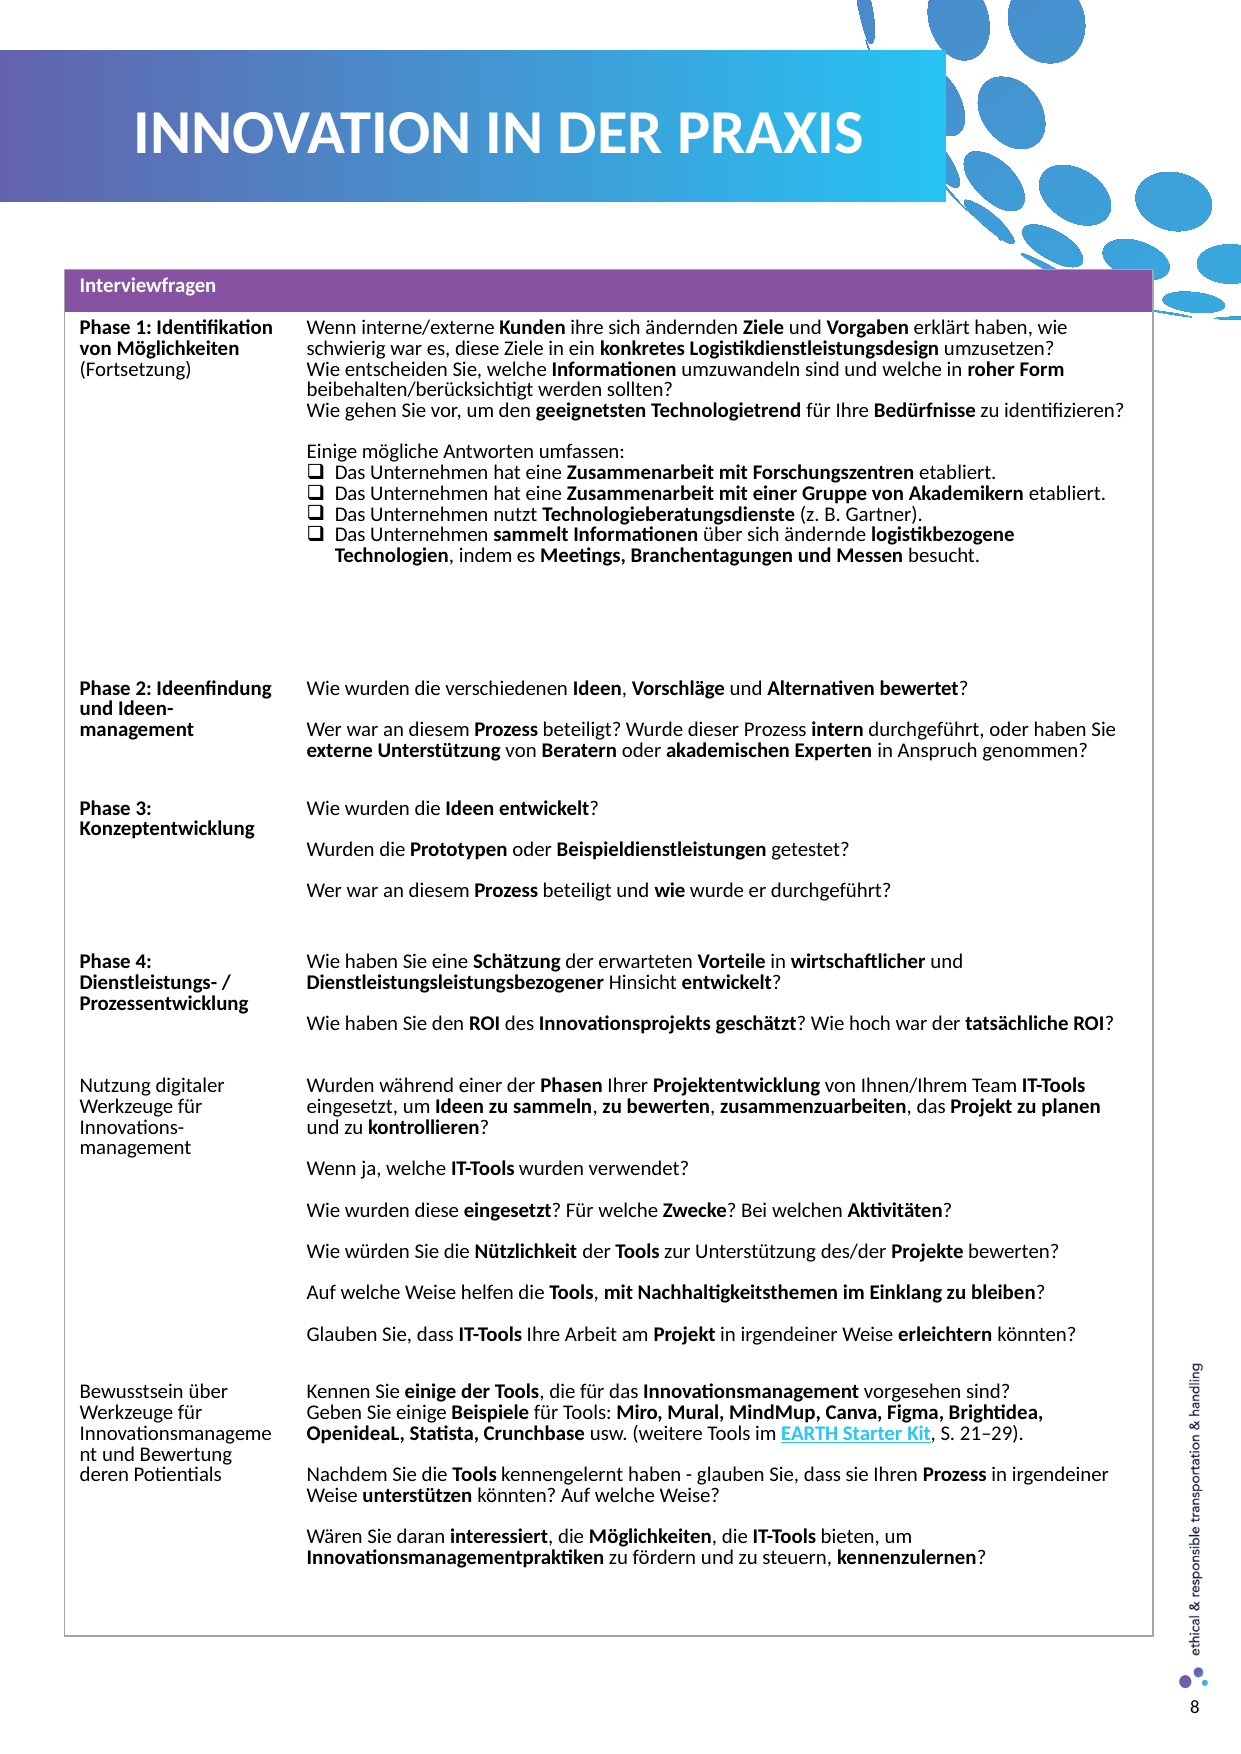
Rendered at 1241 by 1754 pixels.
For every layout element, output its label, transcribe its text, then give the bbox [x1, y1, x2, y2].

text_box [927, 0, 990, 61]
text_box [1102, 239, 1170, 280]
table_cell Phase 2: Ideenfindung und Ideen-management [65, 672, 292, 792]
text_box [1162, 291, 1225, 313]
text_box [1022, 224, 1083, 268]
text_box [1039, 165, 1111, 226]
table_header Interviewfragen [65, 270, 1152, 312]
table_cell Wie wurden die verschiedenen Ideen, Vorschläge und Alternativen bewertet? Wer war an diesem Prozess beteiligt? Wurde dieser Prozess intern durchgeführt, oder haben Sie externe Unterstützung von Beratern oder akademischen Experten in Anspruch genommen? [292, 672, 1152, 792]
text_box [946, 76, 965, 136]
list INNOVATION IN DER PRAXIS [0, 50, 946, 202]
text_box [1021, 253, 1056, 269]
text_box [1135, 172, 1212, 232]
slide_number 8 [1153, 1676, 1215, 1736]
table_cell Phase 1: Identifikation von Möglichkeiten (Fortsetzung) [65, 312, 292, 672]
table_cell Wie haben Sie eine Schätzung der erwarteten Vorteile in wirtschaftlicher und Dienstleistungsleistungsbezogener Hinsicht entwickelt? Wie haben Sie den ROI des Innovationsprojekts geschätzt? Wie hoch war der tatsächliche ROI? [292, 946, 1152, 1070]
text_box [1197, 244, 1241, 284]
picture [1179, 1357, 1217, 1680]
text_box [977, 76, 1046, 149]
text_box [857, 0, 875, 50]
text_box [946, 186, 1015, 244]
table_cell Wenn interne/externe Kunden ihre sich ändernden Ziele und Vorgaben erklärt haben, wie schwierig war es, diese Ziele in ein konkretes Logistikdienstleistungsdesign umzusetzen? Wie entscheiden Sie, welche Informationen umzuwandeln sind und welche in roher Form beibehalten/berücksichtigt werden sollten? Wie gehen Sie vor, um den geeignetsten Technologietrend für Ihre Bedürfnisse zu identifizieren? Einige mögliche Antworten umfassen: Das Unternehmen hat eine Zusammenarbeit mit Forschungszentren etabliert. Das Unternehmen hat eine Zusammenarbeit mit einer Gruppe von Akademikern etabliert. Das Unternehmen nutzt Technologieberatungsdienste (z. B. Gartner). Das Unternehmen sammelt Informationen über sich ändernde logistikbezogene Technologien, indem es Meetings, Branchentagungen und Messen besucht. [292, 312, 1152, 672]
text_box [946, 152, 960, 188]
text_box [963, 151, 1025, 211]
table_cell Bewusstsein über Werkzeuge für Innovationsmanagement und Bewertung deren Potientials [65, 1376, 292, 1635]
table_cell Wie wurden die Ideen entwickelt? Wurden die Prototypen oder Beispieldienstleistungen getestet? Wer war an diesem Prozess beteiligt und wie wurde er durchgeführt? [292, 792, 1152, 946]
table_cell Kennen Sie einige der Tools, die für das Innovationsmanagement vorgesehen sind? Geben Sie einige Beispiele für Tools: Miro, Mural, MindMup, Canva, Figma, Brightidea, OpenideaL, Statista, Crunchbase usw. (weitere Tools im EARTH Starter Kit, S. 21–29). Nachdem Sie die Tools kennengelernt haben - glauben Sie, dass sie Ihren Prozess in irgendeiner Weise unterstützen könnten? Auf welche Weise? Wären Sie daran interessiert, die Möglichkeiten, die IT-Tools bieten, um Innovationsmanagementpraktiken zu fördern und zu steuern, kennenzulernen? [292, 1376, 1152, 1635]
text_box [1214, 316, 1241, 320]
table_cell Phase 4: Dienstleistungs- / Prozessentwicklung [65, 946, 292, 1070]
text_box [1154, 310, 1192, 318]
table_cell Wurden während einer der Phasen Ihrer Projektentwicklung von Ihnen/Ihrem Team IT-Tools eingesetzt, um Ideen zu sammeln, zu bewerten, zusammenzuarbeiten, das Projekt zu planen und zu kontrollieren? Wenn ja, welche IT-Tools wurden verwendet? Wie wurden diese eingesetzt? Für welche Zwecke? Bei welchen Aktivitäten? Wie würden Sie die Nützlichkeit der Tools zur Unterstützung des/der Projekte bewerten? Auf welche Weise helfen die Tools, mit Nachhaltigkeitsthemen im Einklang zu bleiben? Glauben Sie, dass IT-Tools Ihre Arbeit am Projekt in irgendeiner Weise erleichtern könnten? [292, 1070, 1152, 1376]
text_box [1008, 0, 1086, 64]
table_cell Nutzung digitaler Werkzeuge für Innovations-management [65, 1070, 292, 1376]
table_cell Phase 3: Konzeptentwicklung [65, 792, 292, 946]
